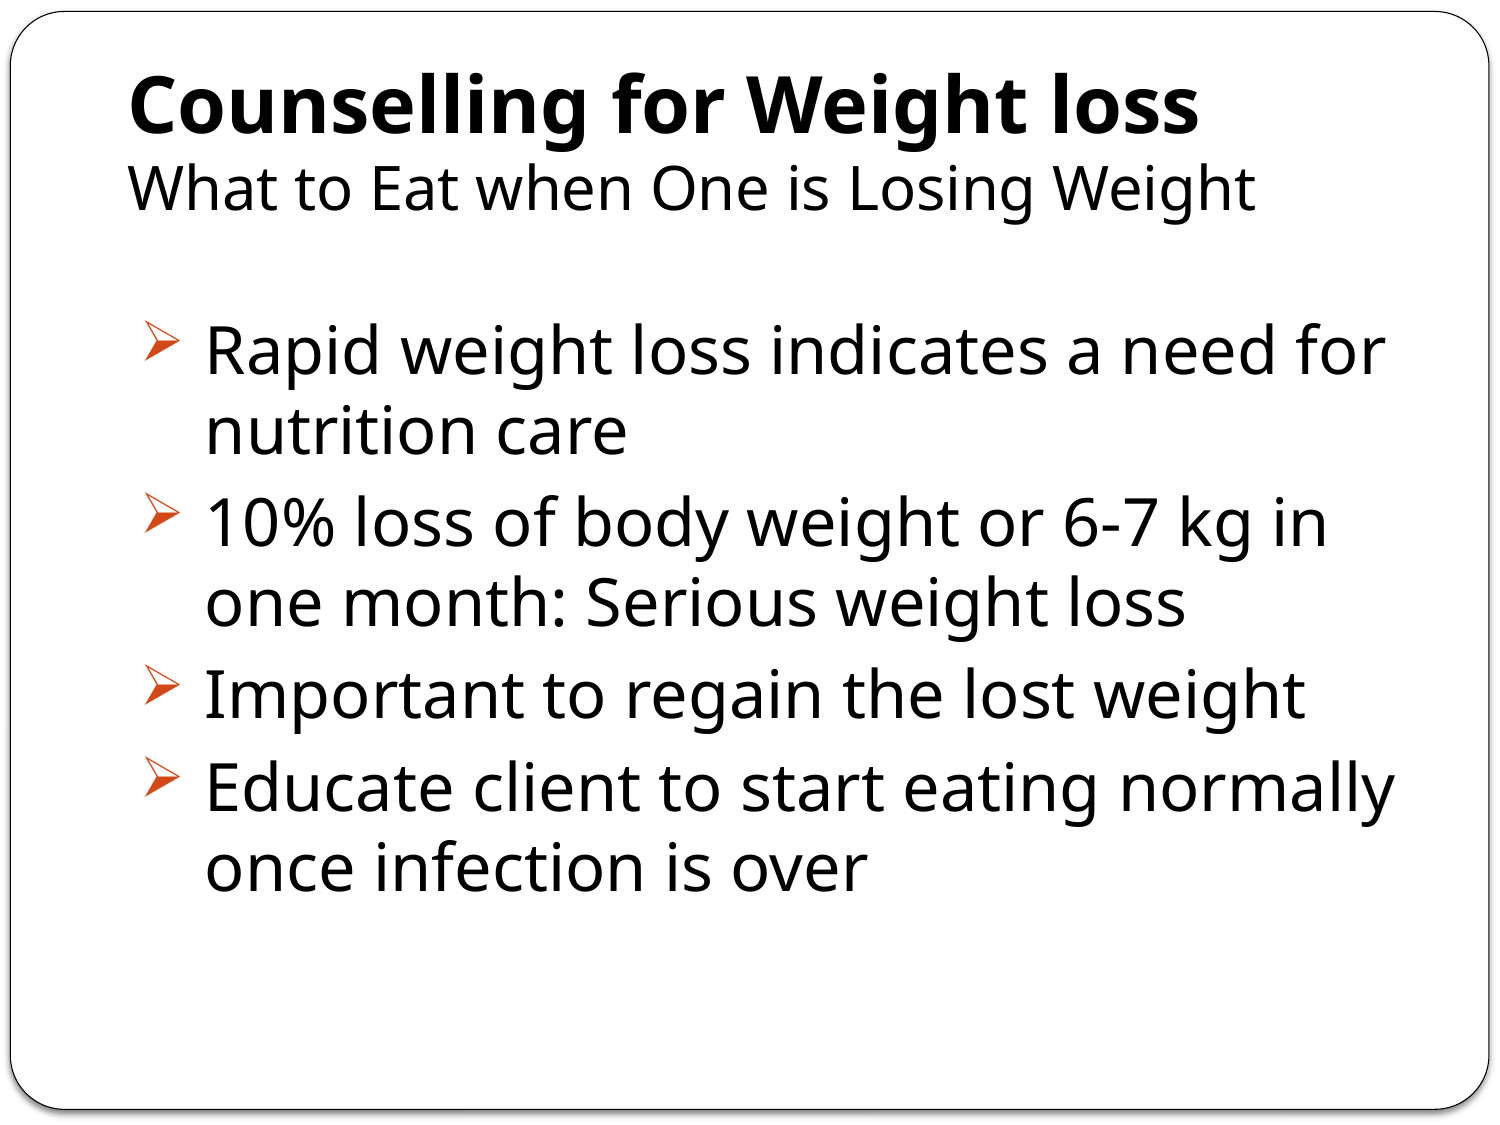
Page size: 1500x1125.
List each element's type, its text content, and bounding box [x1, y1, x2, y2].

title Counselling for Weight loss What to Eat when One is Losing Weight [112, 44, 1426, 238]
list Rapid weight loss indicates a need for nutrition care 10% loss of body weight or 6-7 kg in one month: Serious weight loss Important to regain the lost weight Educate client to start eating normally once infection is over [124, 299, 1426, 988]
